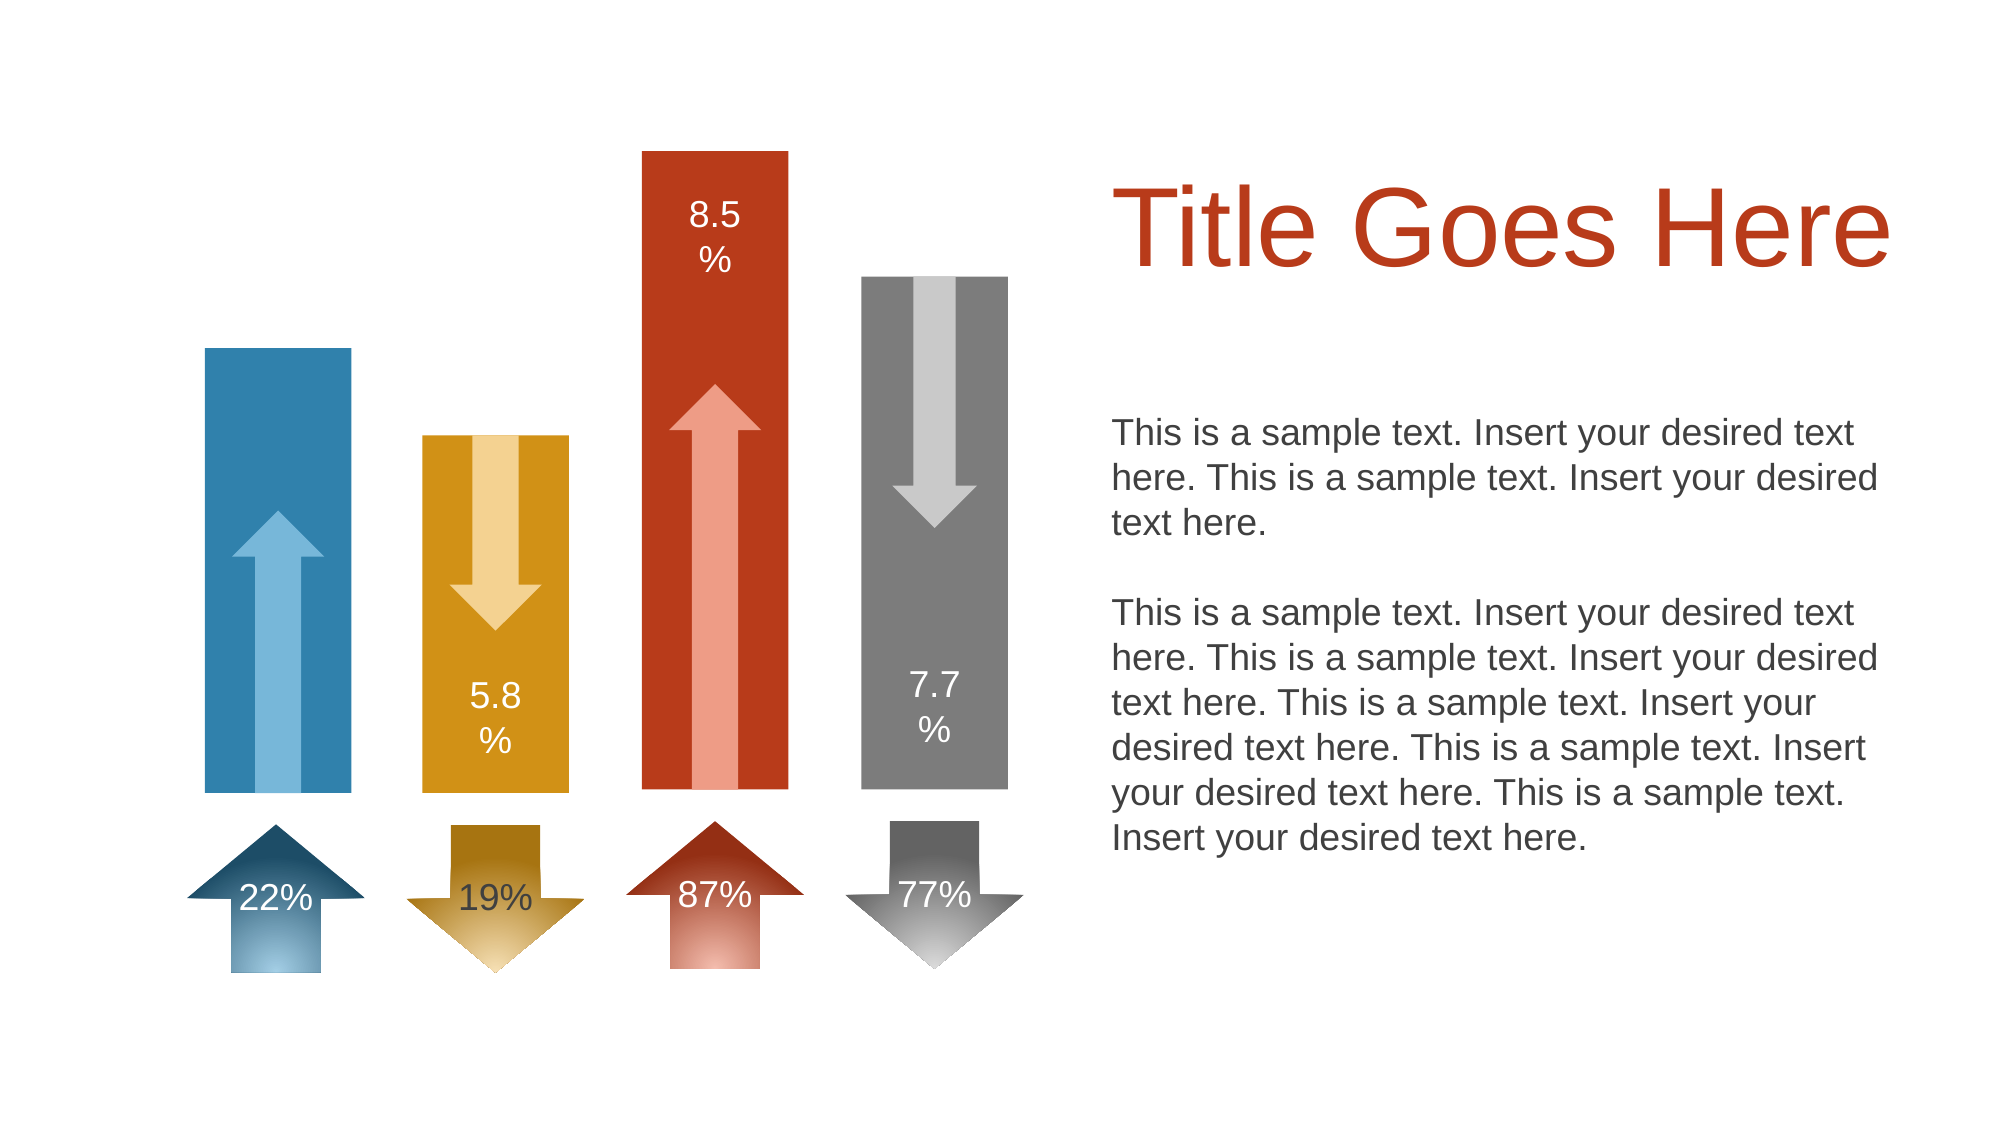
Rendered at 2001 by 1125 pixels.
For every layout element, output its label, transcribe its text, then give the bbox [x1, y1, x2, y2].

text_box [845, 276, 1024, 969]
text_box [625, 151, 805, 969]
text_box Title Goes Here [1096, 156, 1920, 288]
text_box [406, 435, 585, 973]
text_box This is a sample text. Insert your desired text here. This is a sample text. Insert your desired text here. This is a sample text. Insert your desired text here. This is a sample text. Insert your desired text here. This is a sample text. Insert your desired text here. This is a sample text. Insert your desired text here. This is a sample text. Insert your desired text here. [1096, 400, 1907, 911]
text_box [186, 348, 366, 972]
